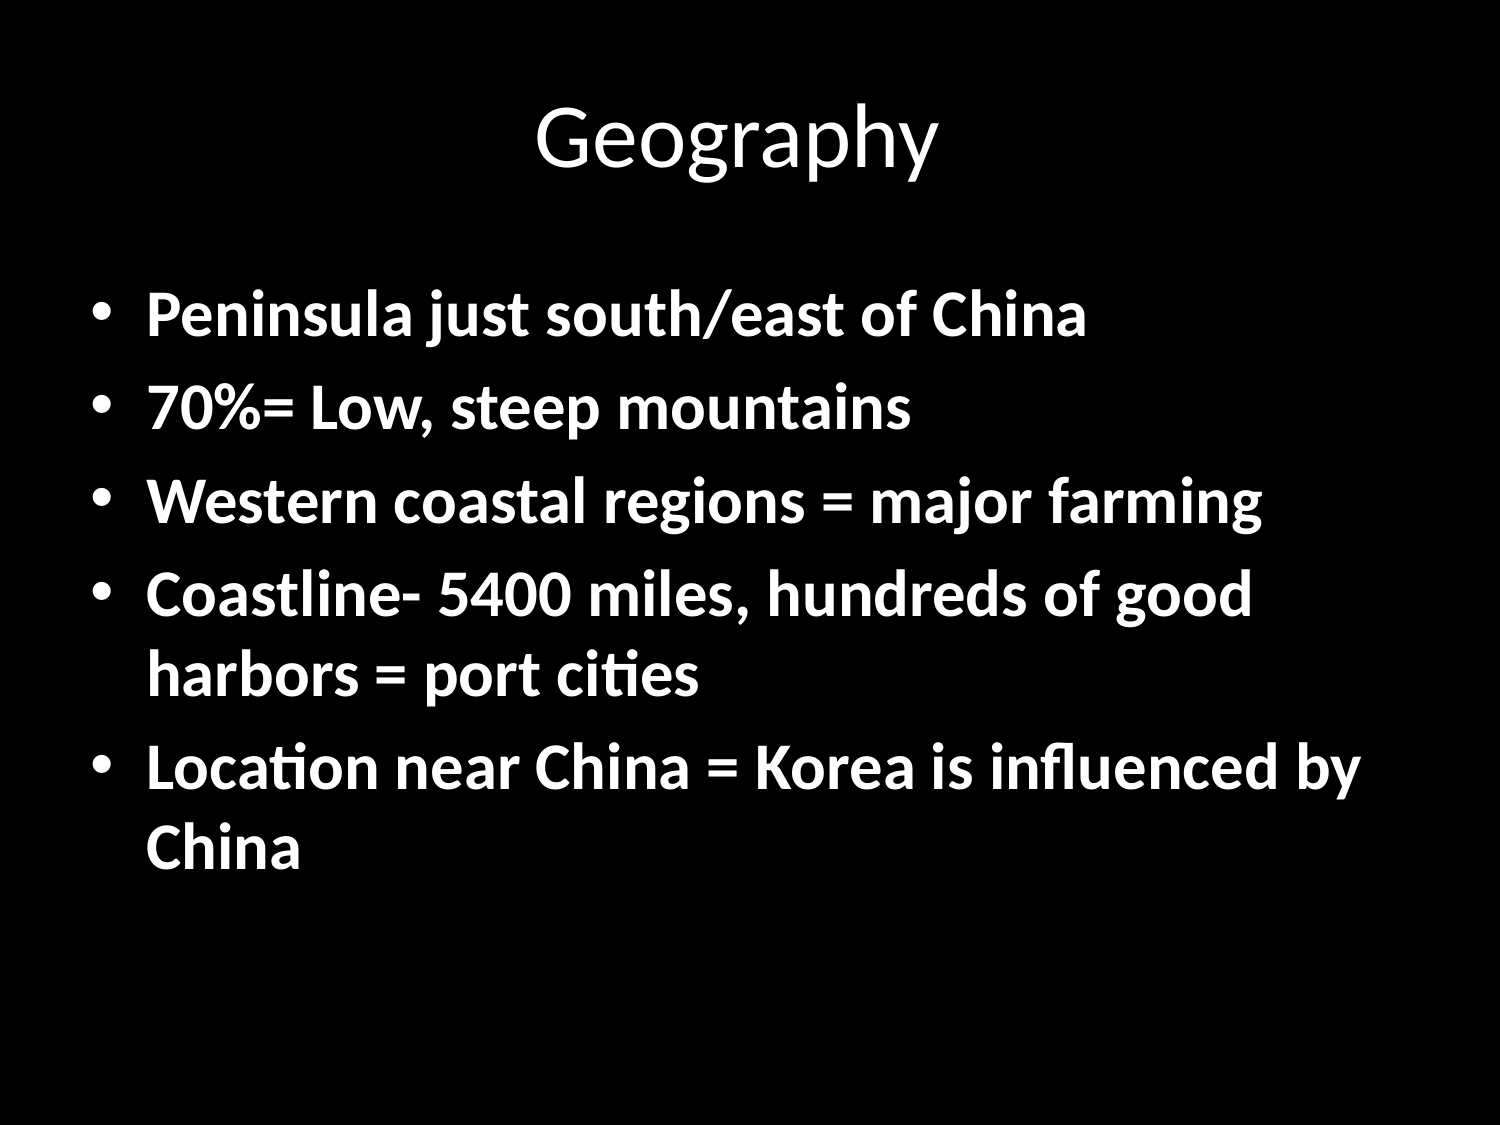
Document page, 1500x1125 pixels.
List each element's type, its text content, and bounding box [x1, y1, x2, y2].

title Geography [62, 37, 1413, 225]
list Peninsula just south/east of China 70%= Low, steep mountains Western coastal regions = major farming Coastline- 5400 miles, hundreds of good harbors = port cities Location near China = Korea is influenced by China [75, 262, 1425, 1005]
